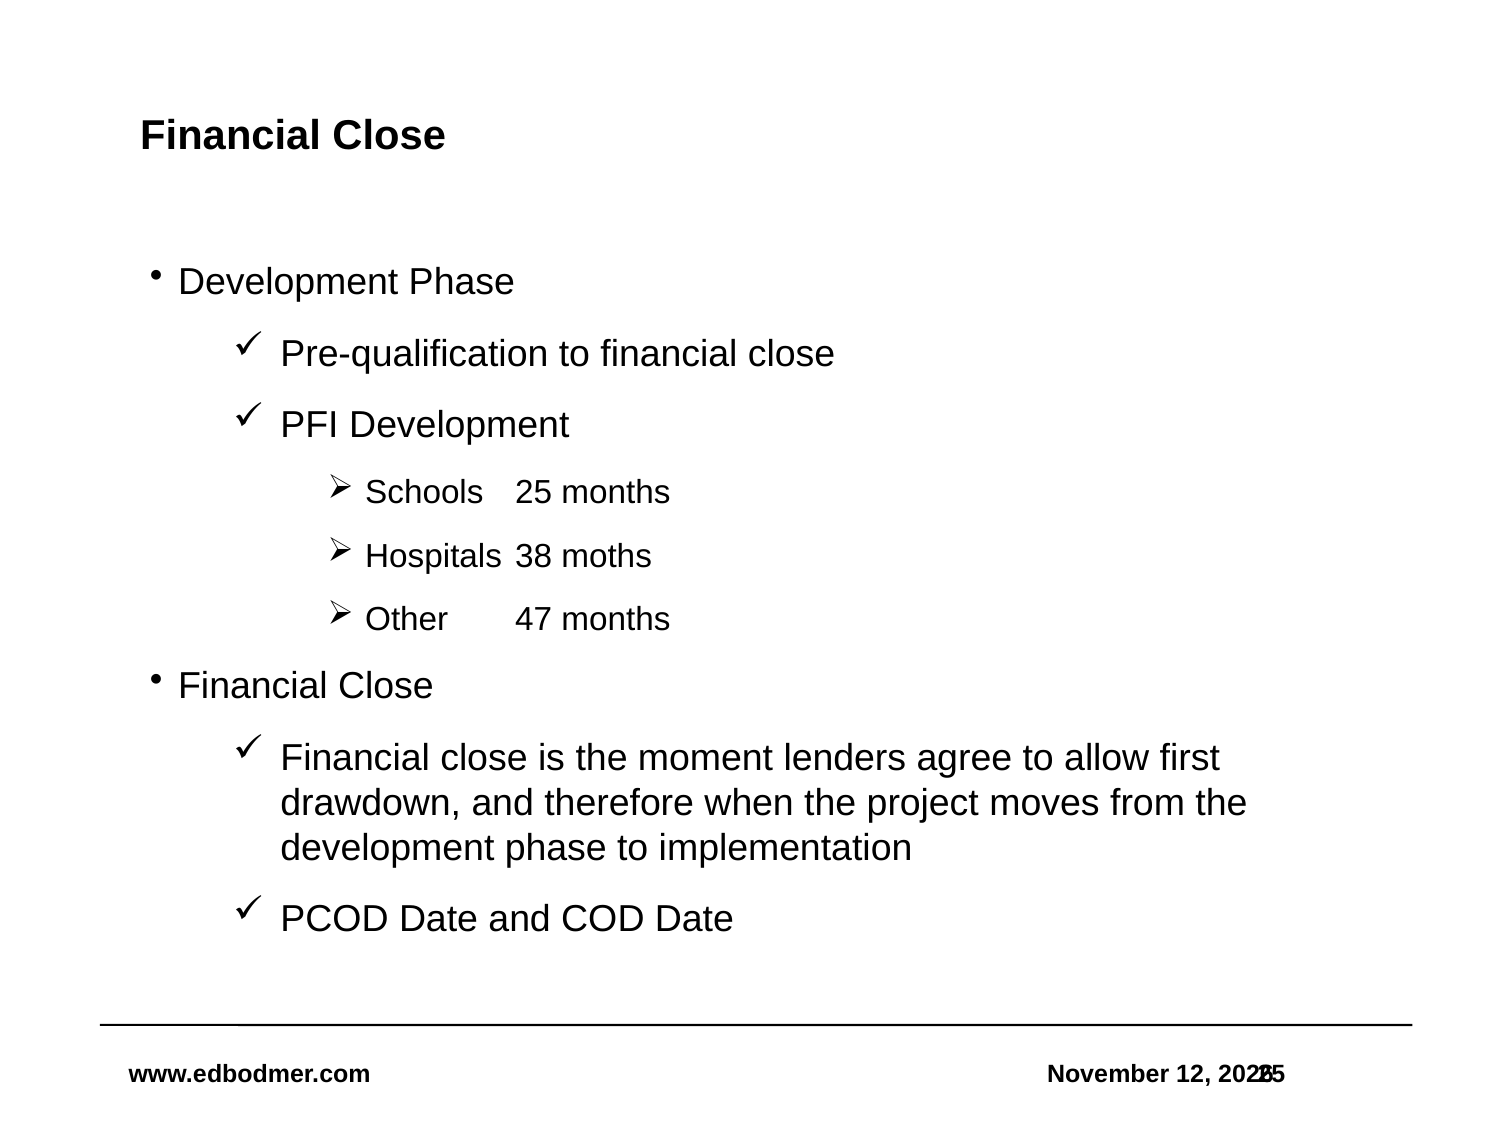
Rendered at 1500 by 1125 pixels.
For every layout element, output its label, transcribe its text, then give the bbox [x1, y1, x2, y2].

title Financial Close [124, 99, 1288, 226]
list Development Phase Pre-qualification to financial close PFI Development Schools 25 months Hospitals 38 moths Other 47 months Financial Close Financial close is the moment lenders agree to allow first drawdown, and therefore when the project moves from the development phase to implementation PCOD Date and COD Date [124, 249, 1376, 1001]
